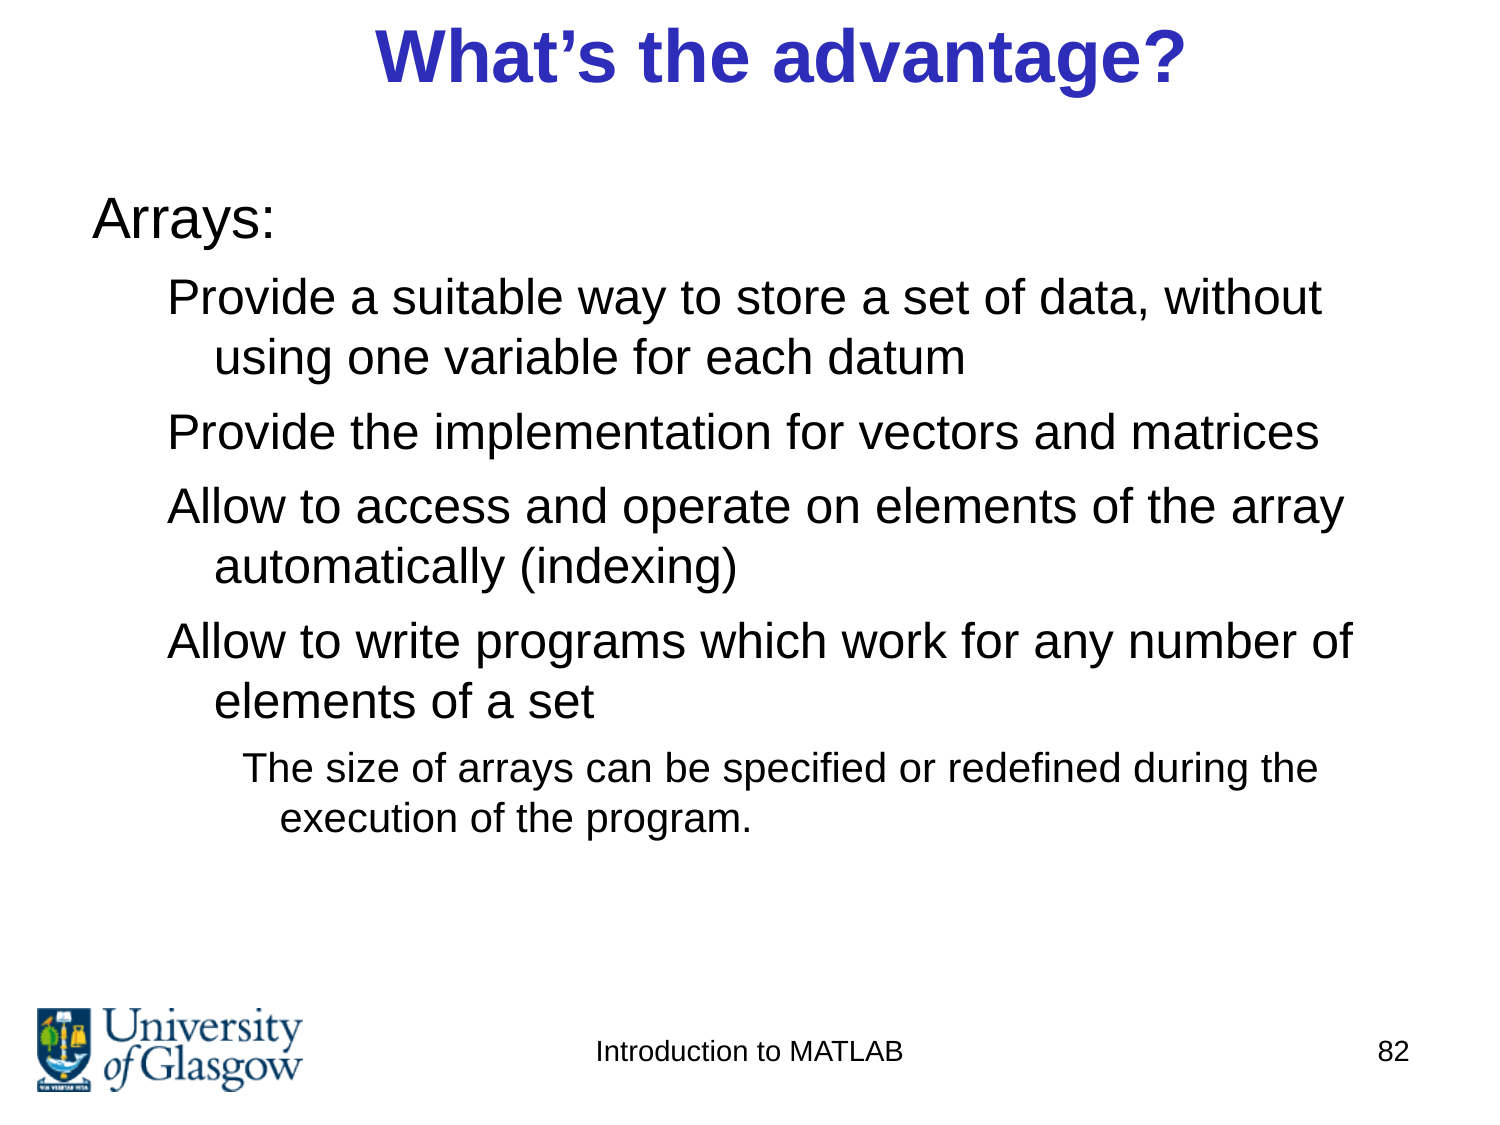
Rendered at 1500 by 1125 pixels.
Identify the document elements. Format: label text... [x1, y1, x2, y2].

list Arrays: Provide a suitable way to store a set of data, without using one variable for each datum Provide the implementation for vectors and matrices Allow to access and operate on elements of the array automatically (indexing) Allow to write programs which work for any number of elements of a set The size of arrays can be specified or redefined during the execution of the program. [77, 172, 1427, 915]
title What’s the advantage? [171, 0, 1394, 172]
slide_number 82 [1074, 1024, 1425, 1103]
footer Introduction to MATLAB [512, 1024, 988, 1103]
picture [37, 1008, 303, 1092]
